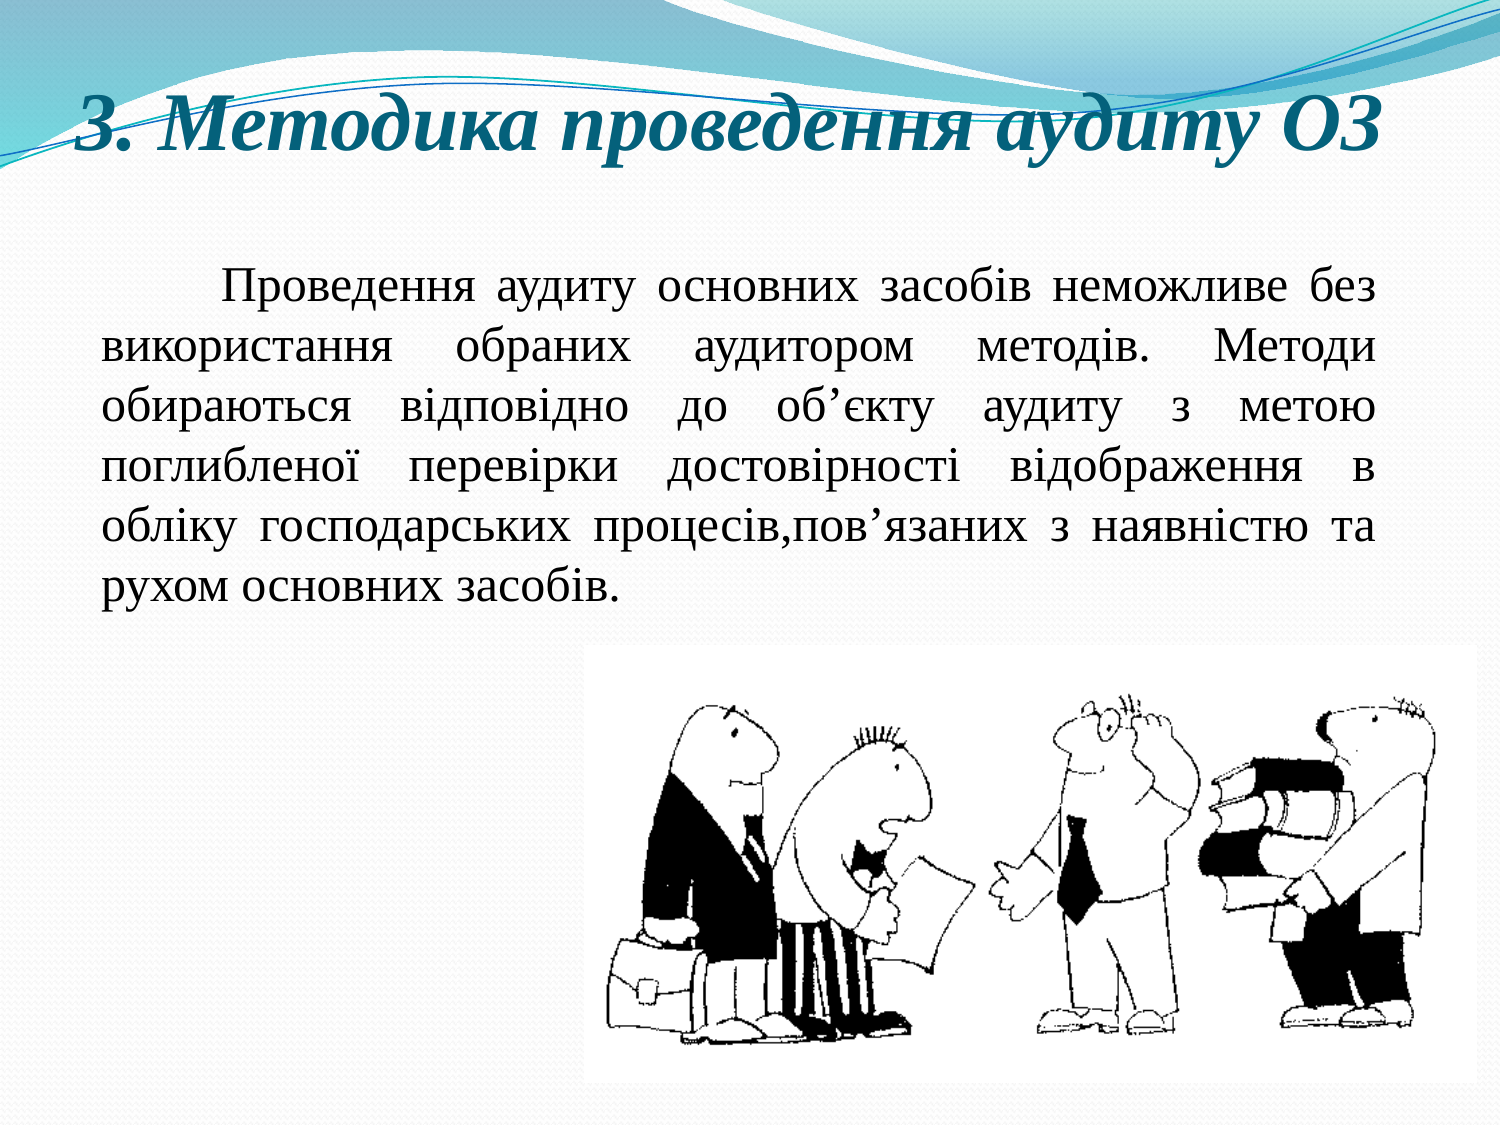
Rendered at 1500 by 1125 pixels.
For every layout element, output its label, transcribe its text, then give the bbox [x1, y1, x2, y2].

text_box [584, 644, 1477, 1083]
list Проведення аудиту основних засобів неможливе без використання обраних аудитором методів. Методи обираються відповідно до об’єкту аудиту з метою поглибленої перевірки достовірності відображення в обліку господарських процесів,пов’язаних з наявністю та рухом основних засобів. [41, 243, 1392, 728]
table_header Зміст господарських операцій [577, 646, 584, 728]
title 3. Методика проведення аудиту ОЗ [75, 0, 1425, 268]
